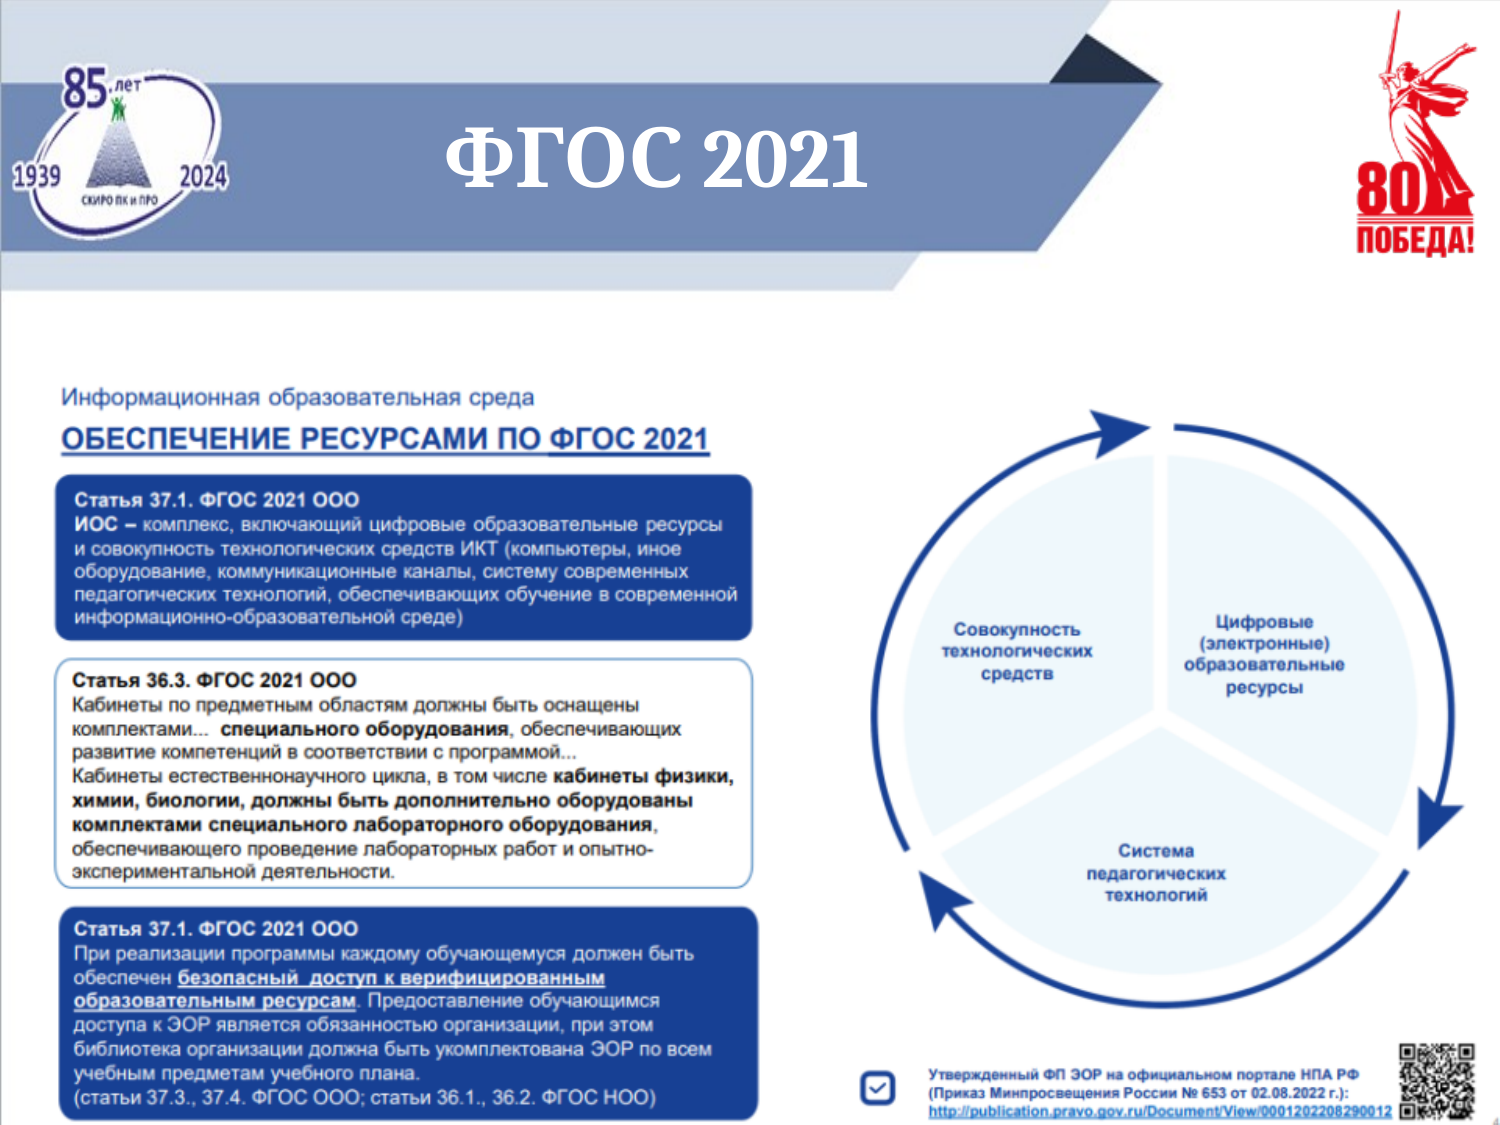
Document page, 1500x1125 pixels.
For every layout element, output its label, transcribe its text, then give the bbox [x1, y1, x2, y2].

title ФГОС 2021 [242, 90, 1073, 219]
picture [0, 0, 1500, 1125]
